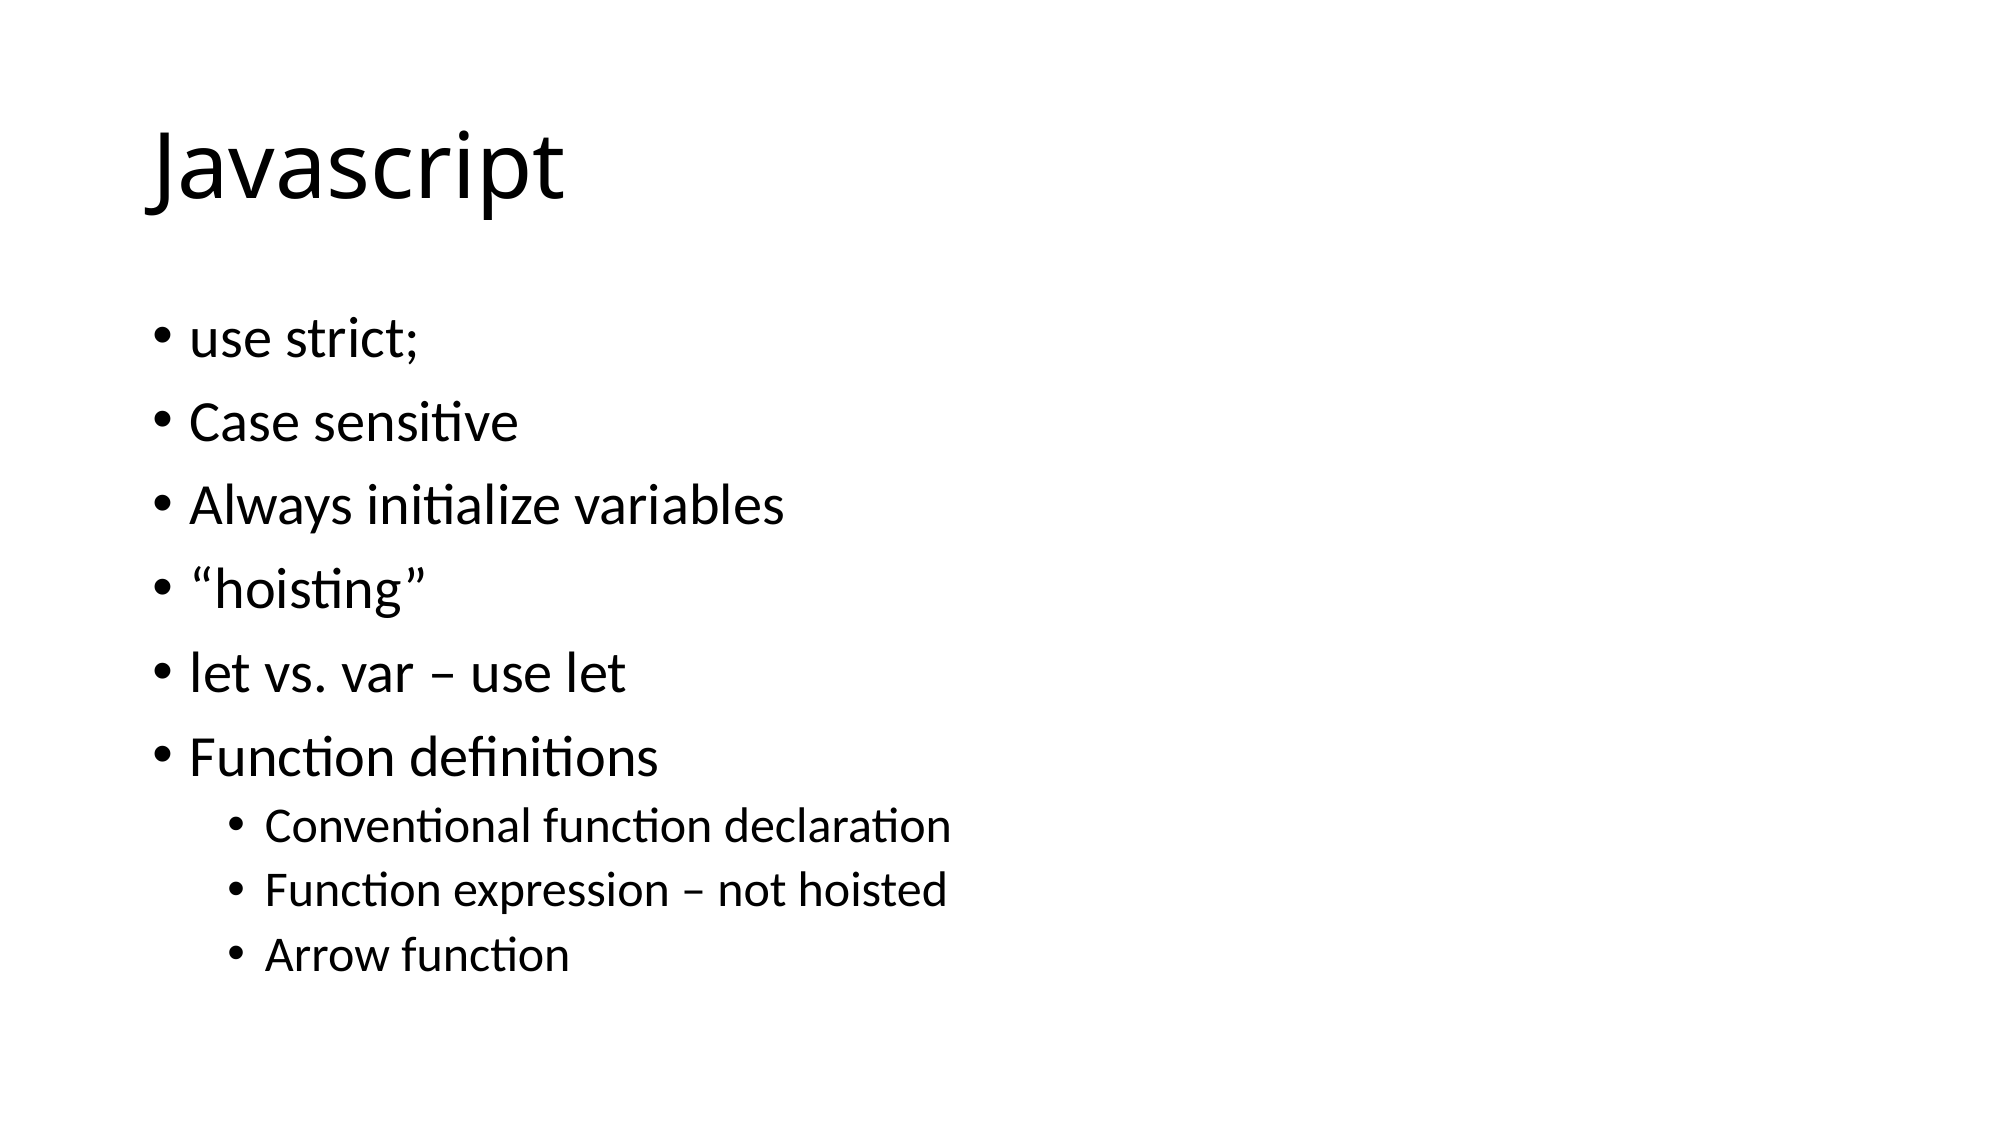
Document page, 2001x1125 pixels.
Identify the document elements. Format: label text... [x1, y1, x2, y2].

title Javascript [137, 59, 1863, 278]
list use strict; Case sensitive Always initialize variables “hoisting” let vs. var – use let Function definitions Conventional function declaration Function expression – not hoisted Arrow function [137, 299, 1863, 1014]
